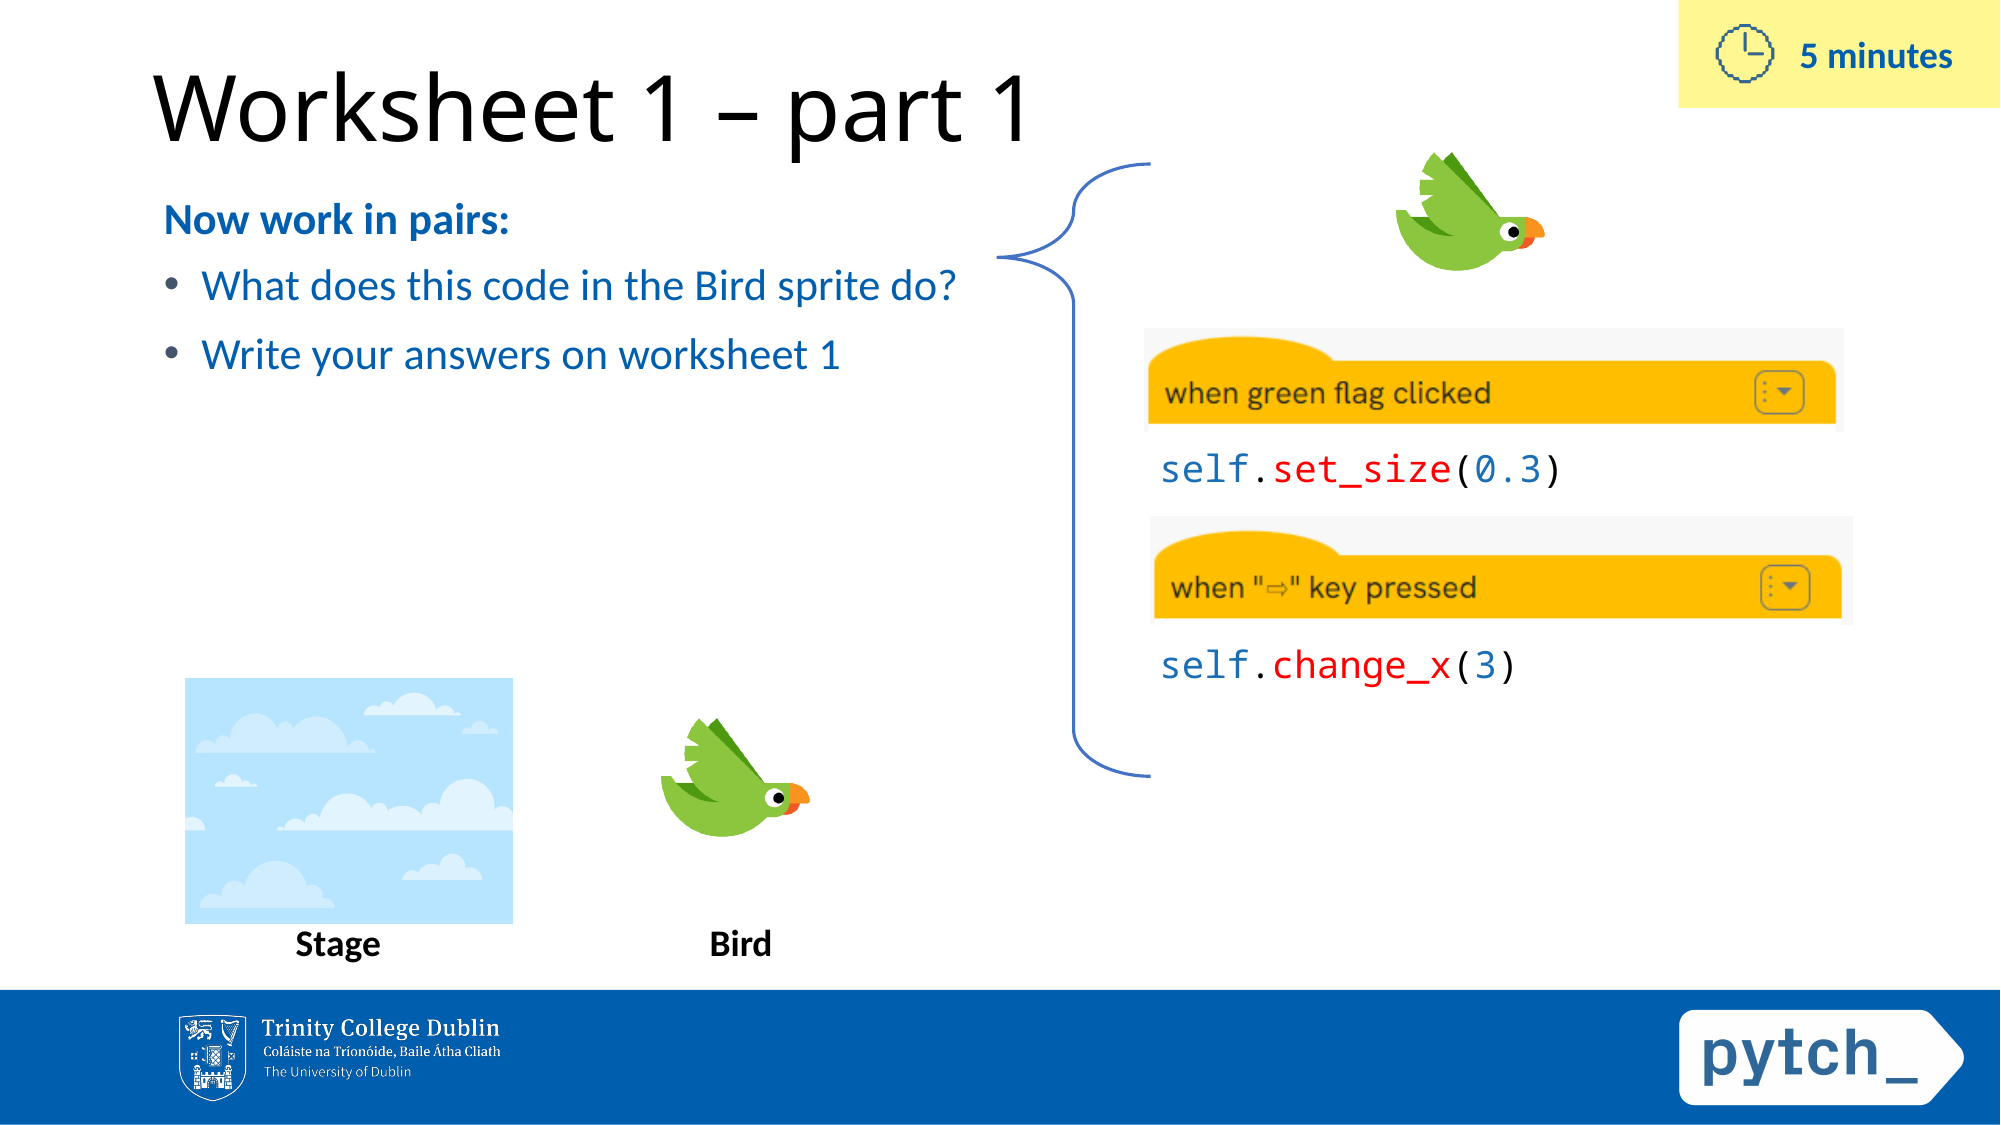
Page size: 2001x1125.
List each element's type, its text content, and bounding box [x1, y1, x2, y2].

picture [1383, 149, 1550, 317]
text_box self.set_size(0.3) self.change_x(3) [1151, 625, 1796, 695]
picture [178, 1014, 502, 1102]
text_box self.set_size(0.3) self.change_x(3) [1151, 442, 1796, 516]
picture [1144, 328, 1844, 432]
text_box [174, 678, 905, 973]
list What does this code in the Bird sprite do? Write your answers on worksheet 1 [148, 254, 996, 468]
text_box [1678, 0, 2000, 108]
picture [1590, 894, 2001, 1125]
text_box [996, 162, 1151, 778]
title Worksheet 1 – part 1 [137, 33, 1863, 189]
picture [1150, 516, 1853, 625]
text_box Now work in pairs: [148, 188, 876, 255]
